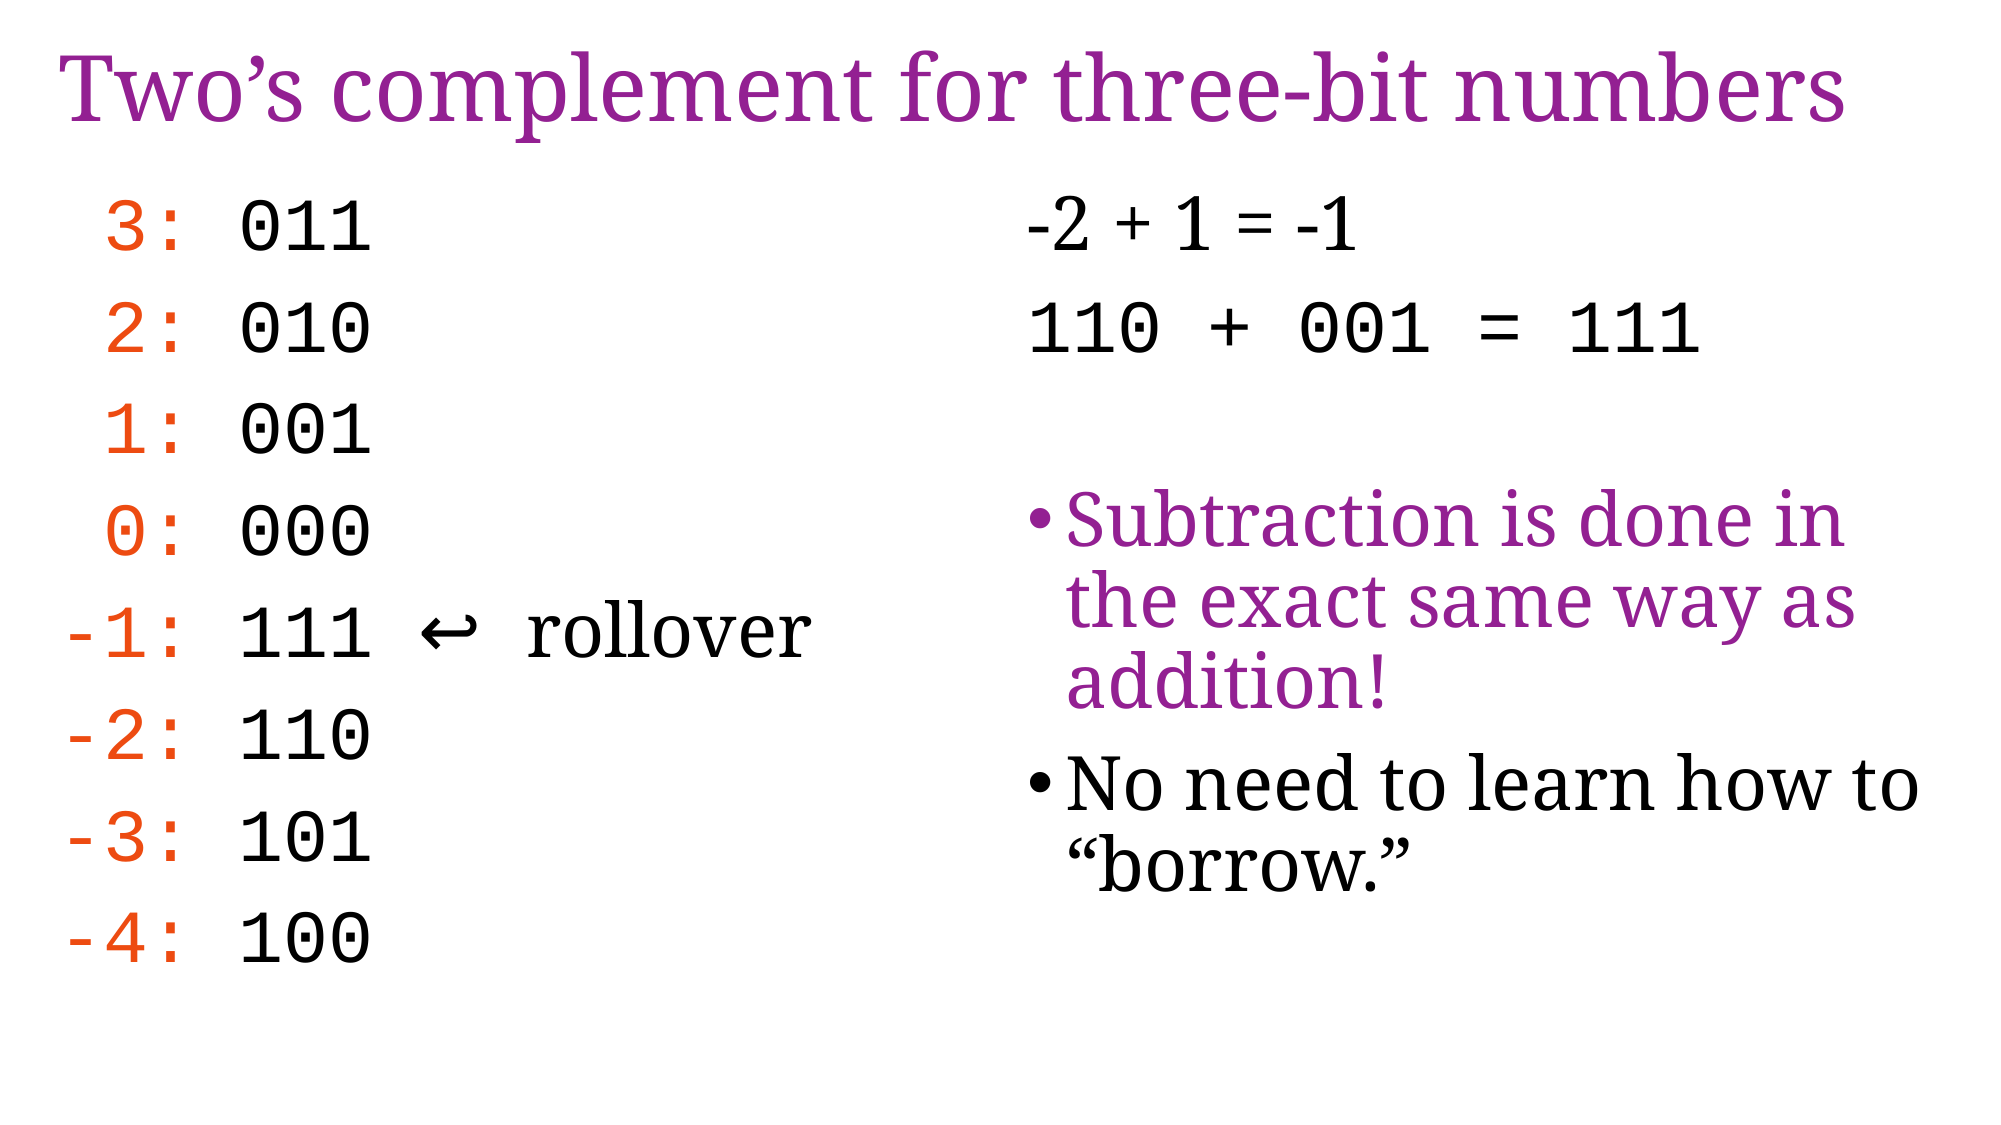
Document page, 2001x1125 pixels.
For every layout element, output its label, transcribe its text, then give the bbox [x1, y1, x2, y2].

list 3: 011 2: 010 1: 001 0: 000 -1: 111 ↩︎ rollover -2: 110 -3: 101 -4: 100 [43, 177, 988, 1101]
list -2 + 1 = -1 110 + 001 = 111 Subtraction is done in the exact same way as addition! No need to learn how to “borrow.” [1012, 177, 1953, 1101]
title Two’s complement for three-bit numbers [43, 25, 1953, 158]
